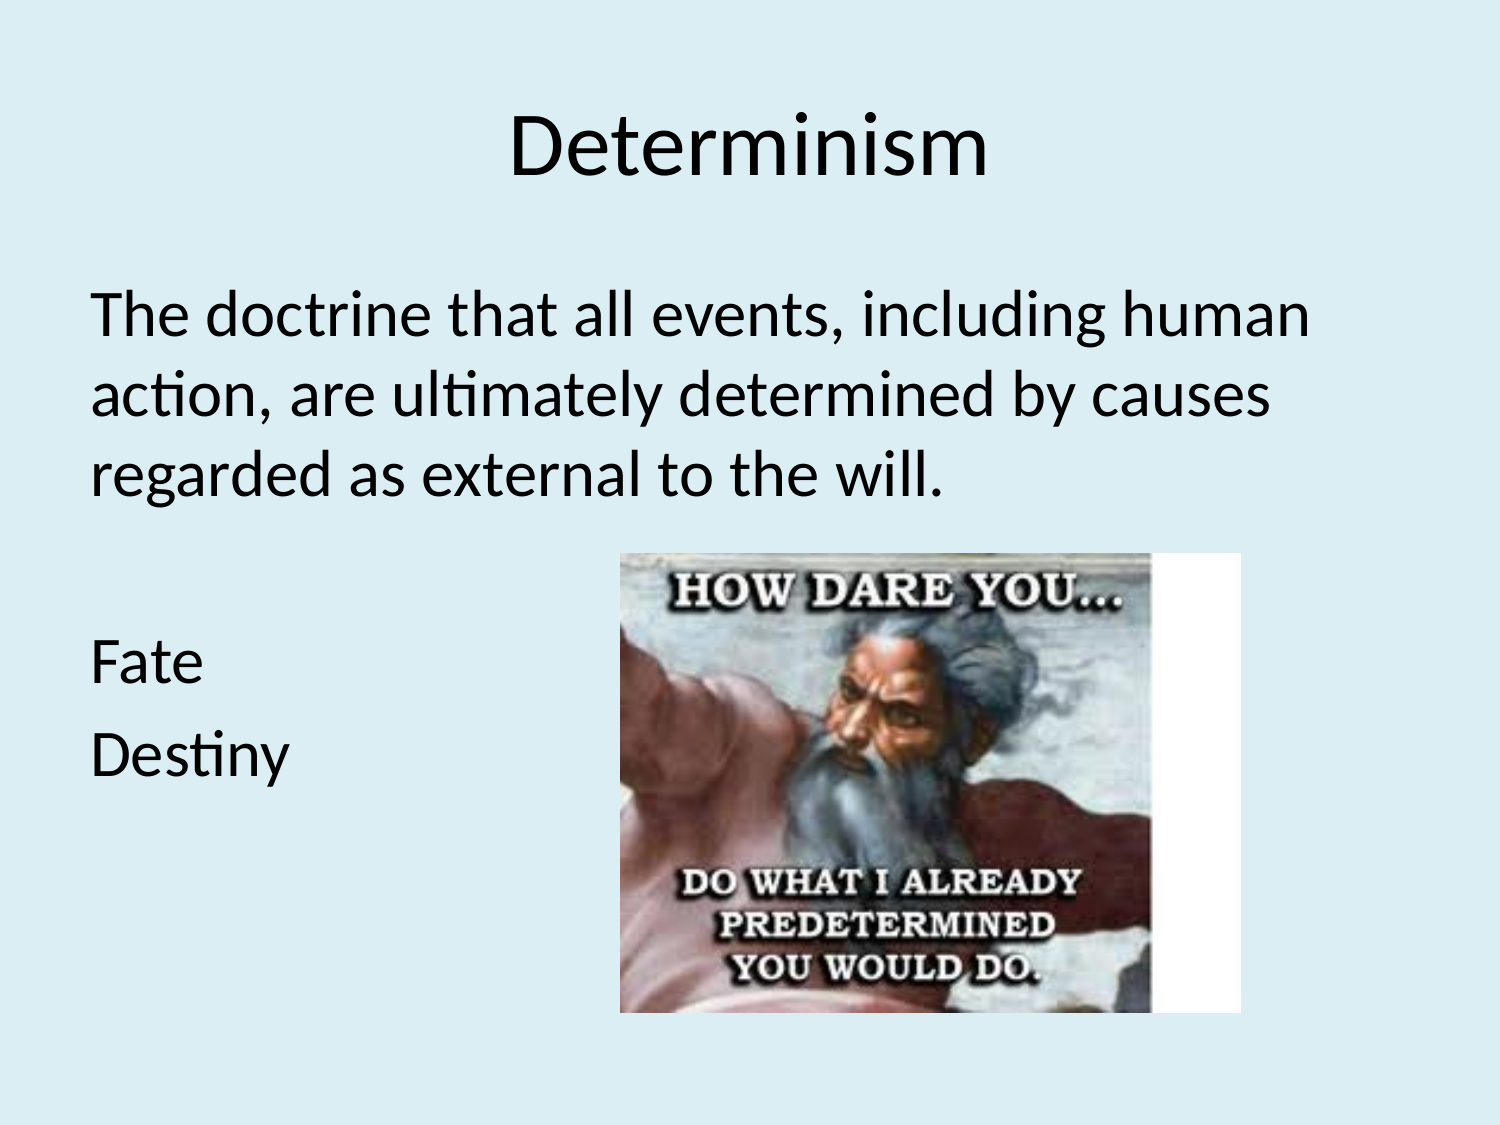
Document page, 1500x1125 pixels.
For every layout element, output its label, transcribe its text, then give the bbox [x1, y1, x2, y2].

title Determinism [75, 45, 1425, 233]
picture [619, 553, 1241, 1014]
list The doctrine that all events, including human action, are ultimately determined by causes regarded as external to the will. Fate Destiny [75, 262, 1425, 1005]
